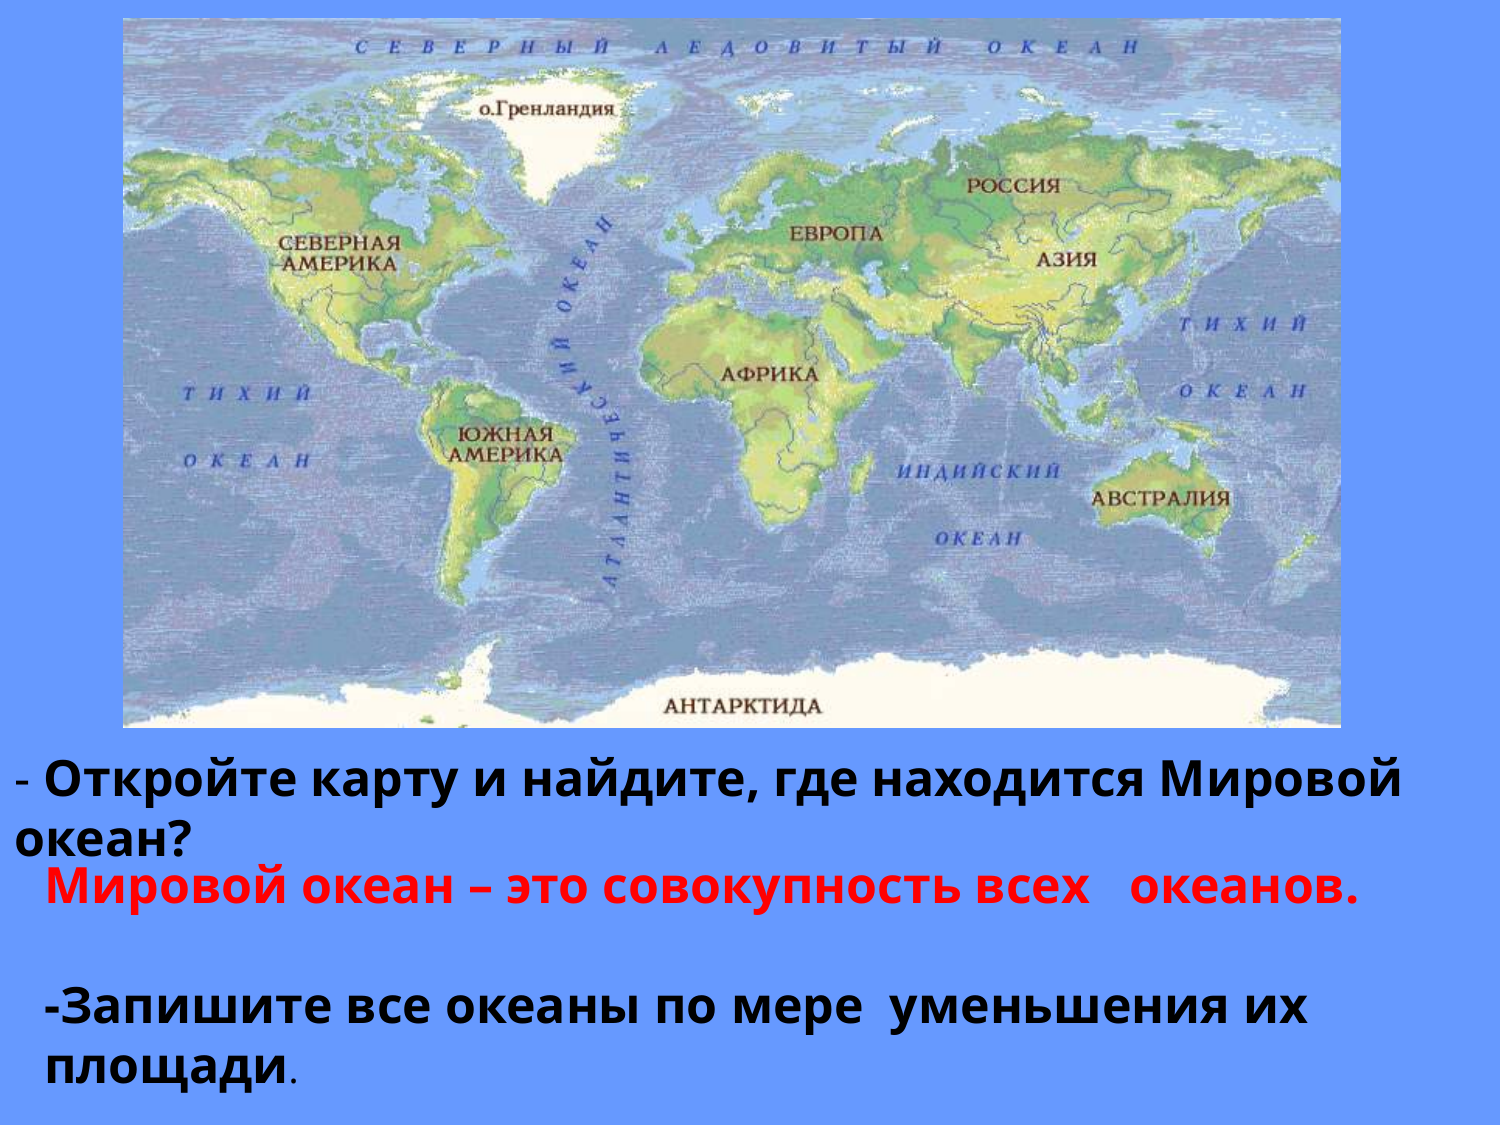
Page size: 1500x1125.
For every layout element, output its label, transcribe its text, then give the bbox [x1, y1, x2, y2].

text_box Мировой океан – это совокупность всех океанов. -Запишите все океаны по мере уменьшения их площади. [29, 846, 1500, 1101]
picture [123, 18, 1341, 729]
text_box - Откройте карту и найдите, где находится Мировой океан? [0, 739, 1500, 875]
